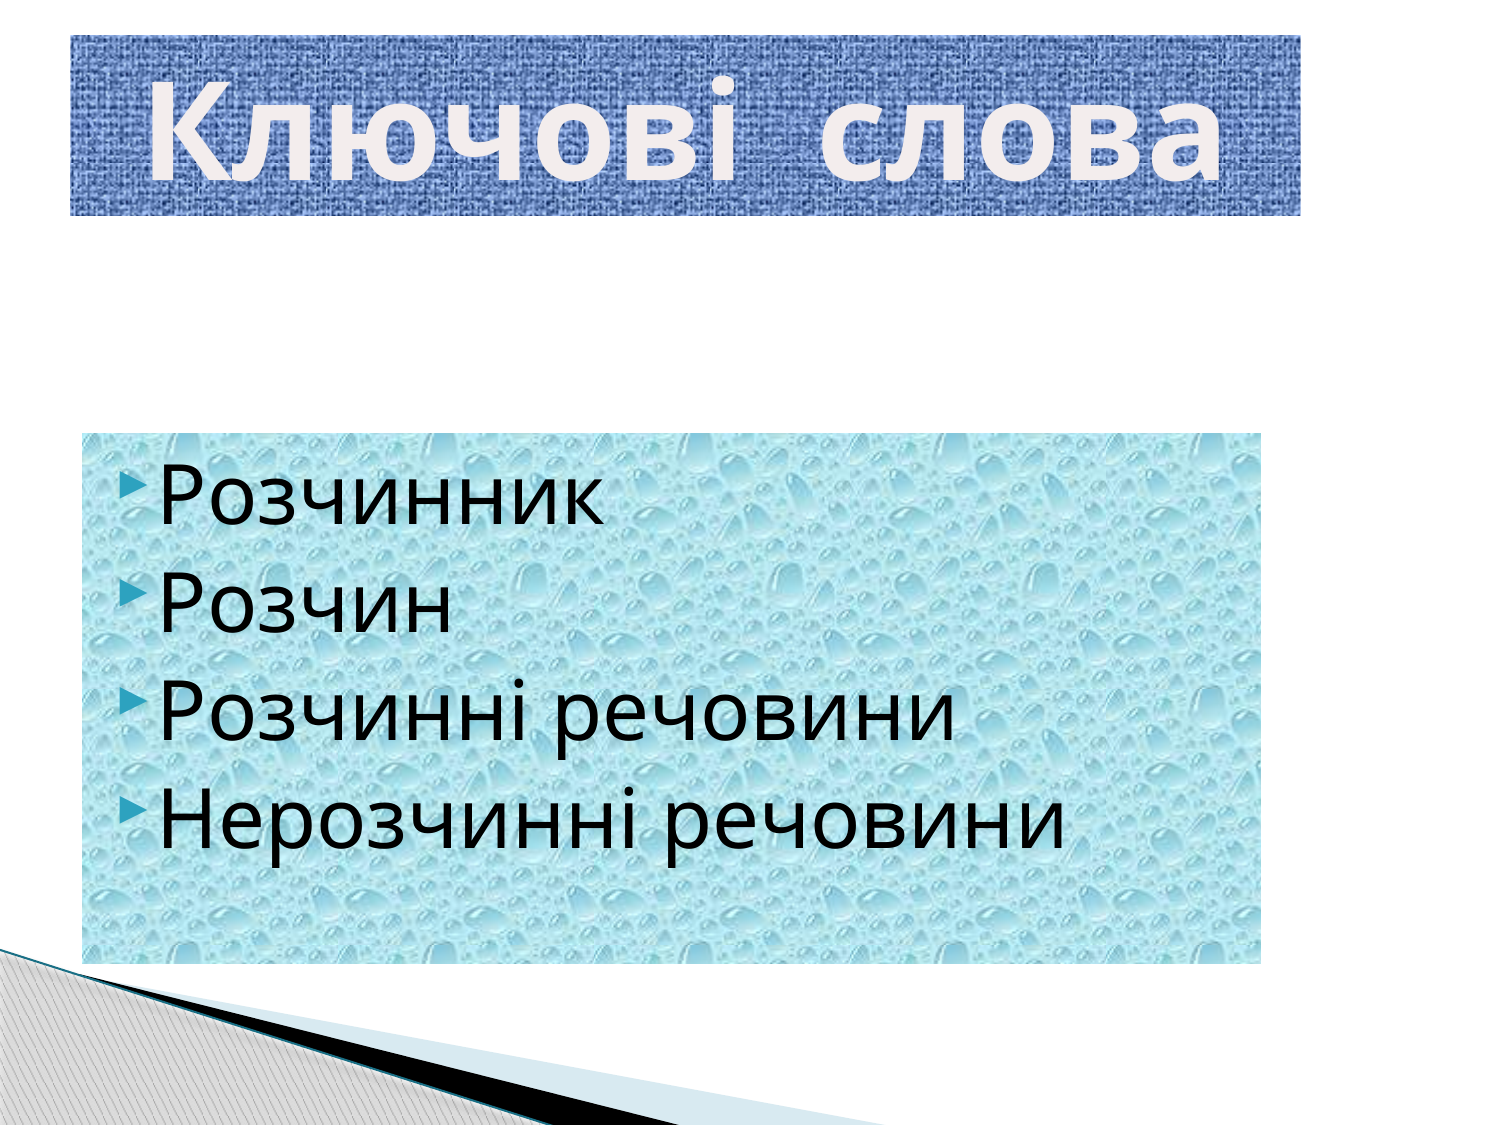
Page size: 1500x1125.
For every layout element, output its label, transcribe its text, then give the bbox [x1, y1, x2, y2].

list Розчинник Розчин Розчинні речовини Нерозчинні речовини [82, 433, 1261, 964]
text_box Ключові слова [70, 35, 1301, 216]
